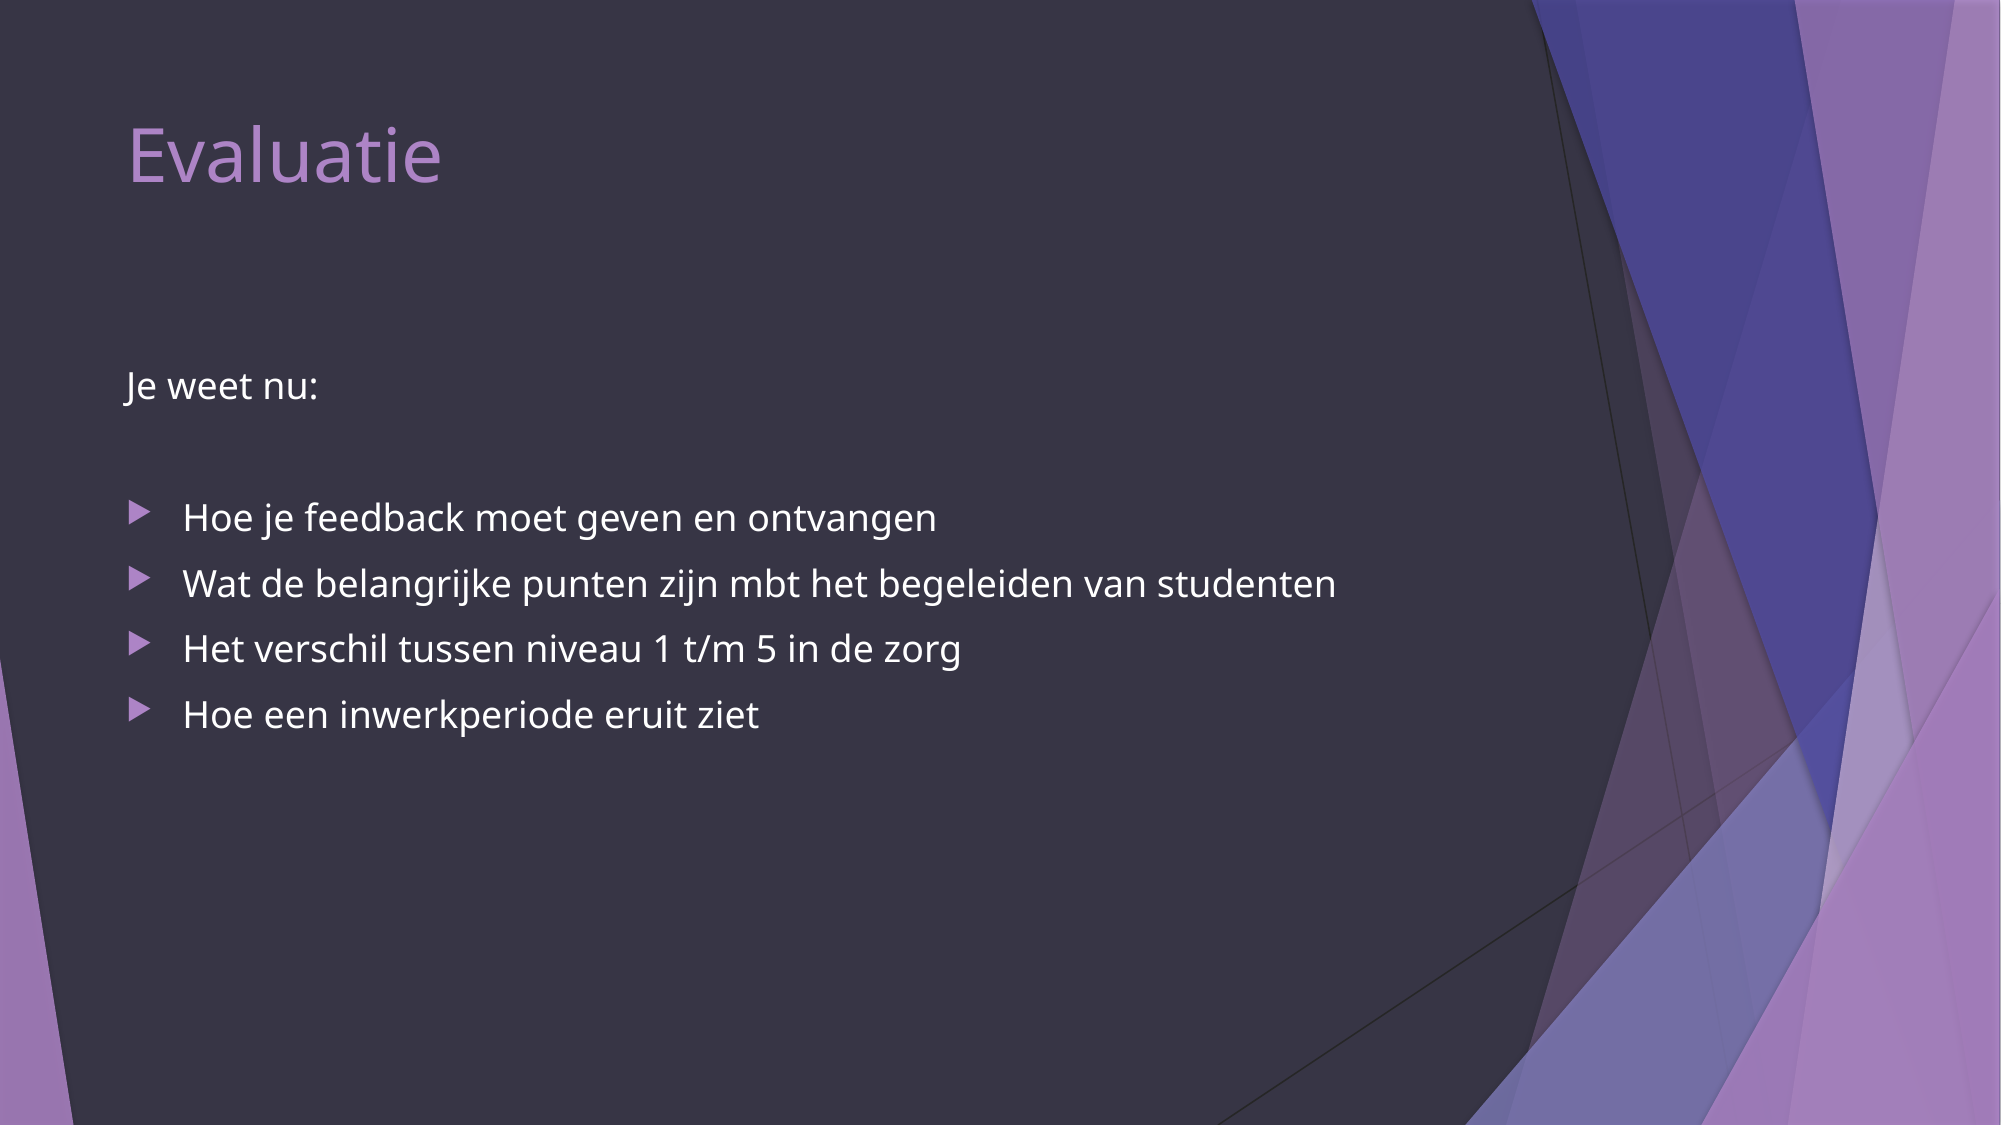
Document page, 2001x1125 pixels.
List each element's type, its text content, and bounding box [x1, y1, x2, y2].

title Evaluatie [111, 99, 1522, 317]
list Je weet nu: Hoe je feedback moet geven en ontvangen Wat de belangrijke punten zijn mbt het begeleiden van studenten Het verschil tussen niveau 1 t/m 5 in de zorg Hoe een inwerkperiode eruit ziet [111, 354, 1522, 992]
